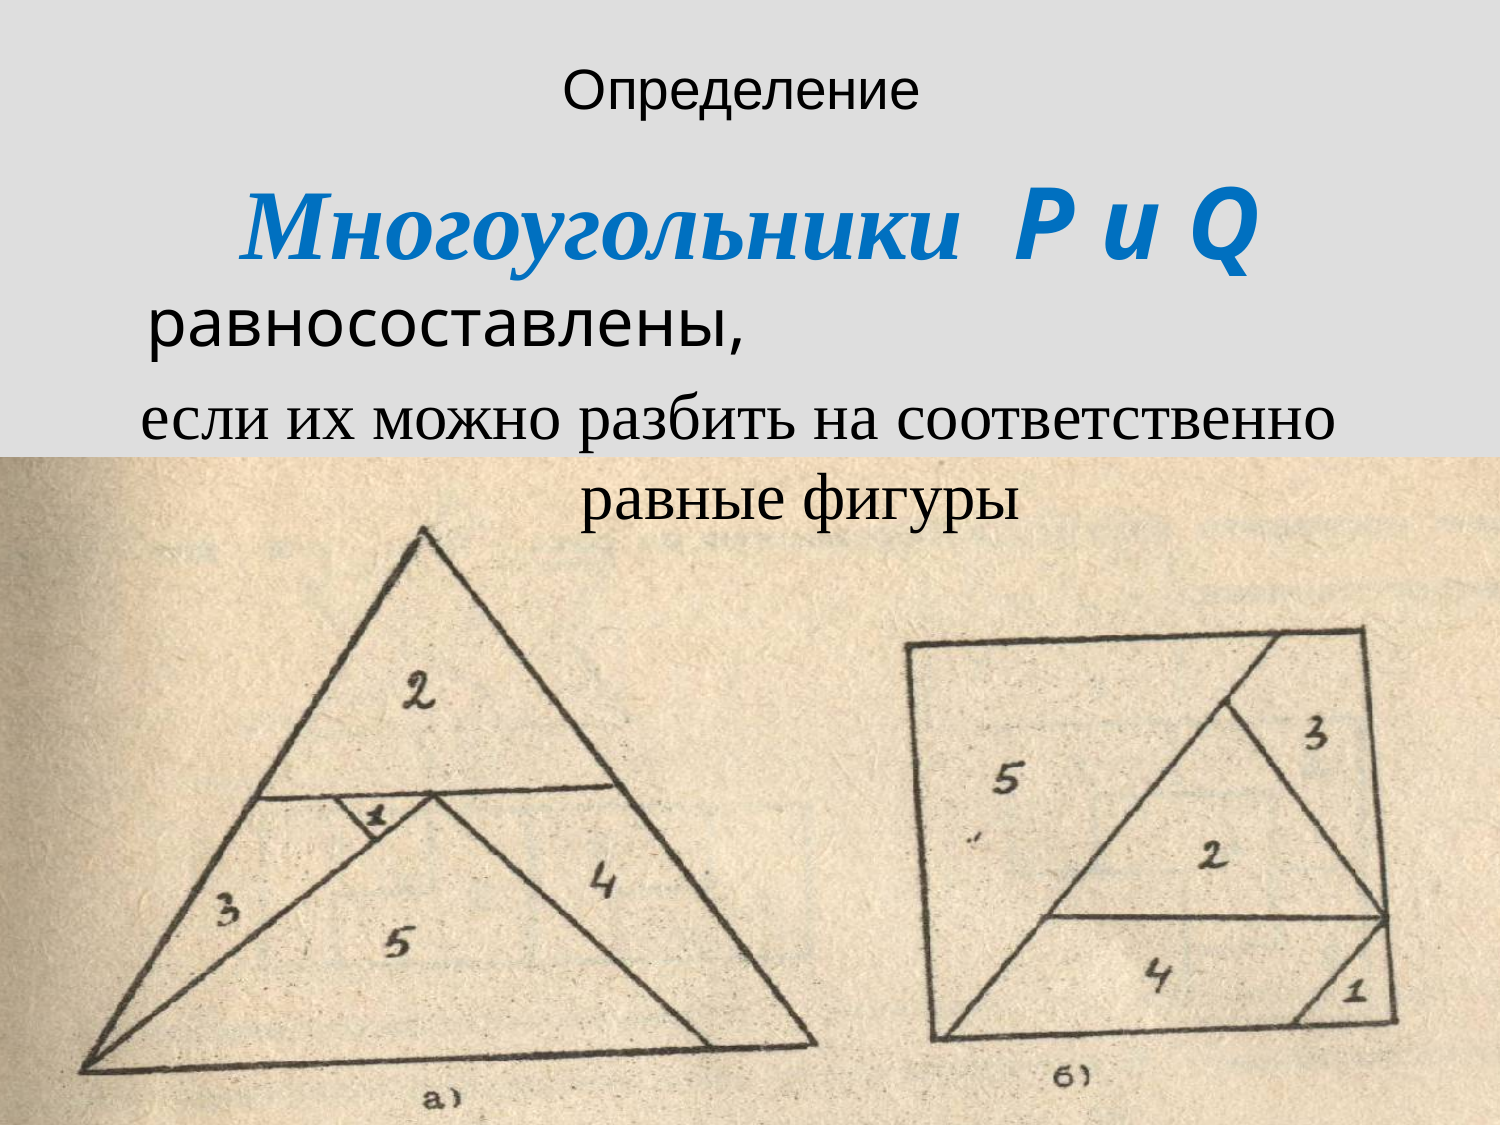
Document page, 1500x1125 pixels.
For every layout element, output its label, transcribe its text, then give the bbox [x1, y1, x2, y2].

title Определение [74, 44, 1426, 130]
picture [0, 456, 1500, 1125]
list Многоугольники P и Q равносоставлены, если их можно разбить на соответственно равные фигуры [74, 152, 1426, 455]
